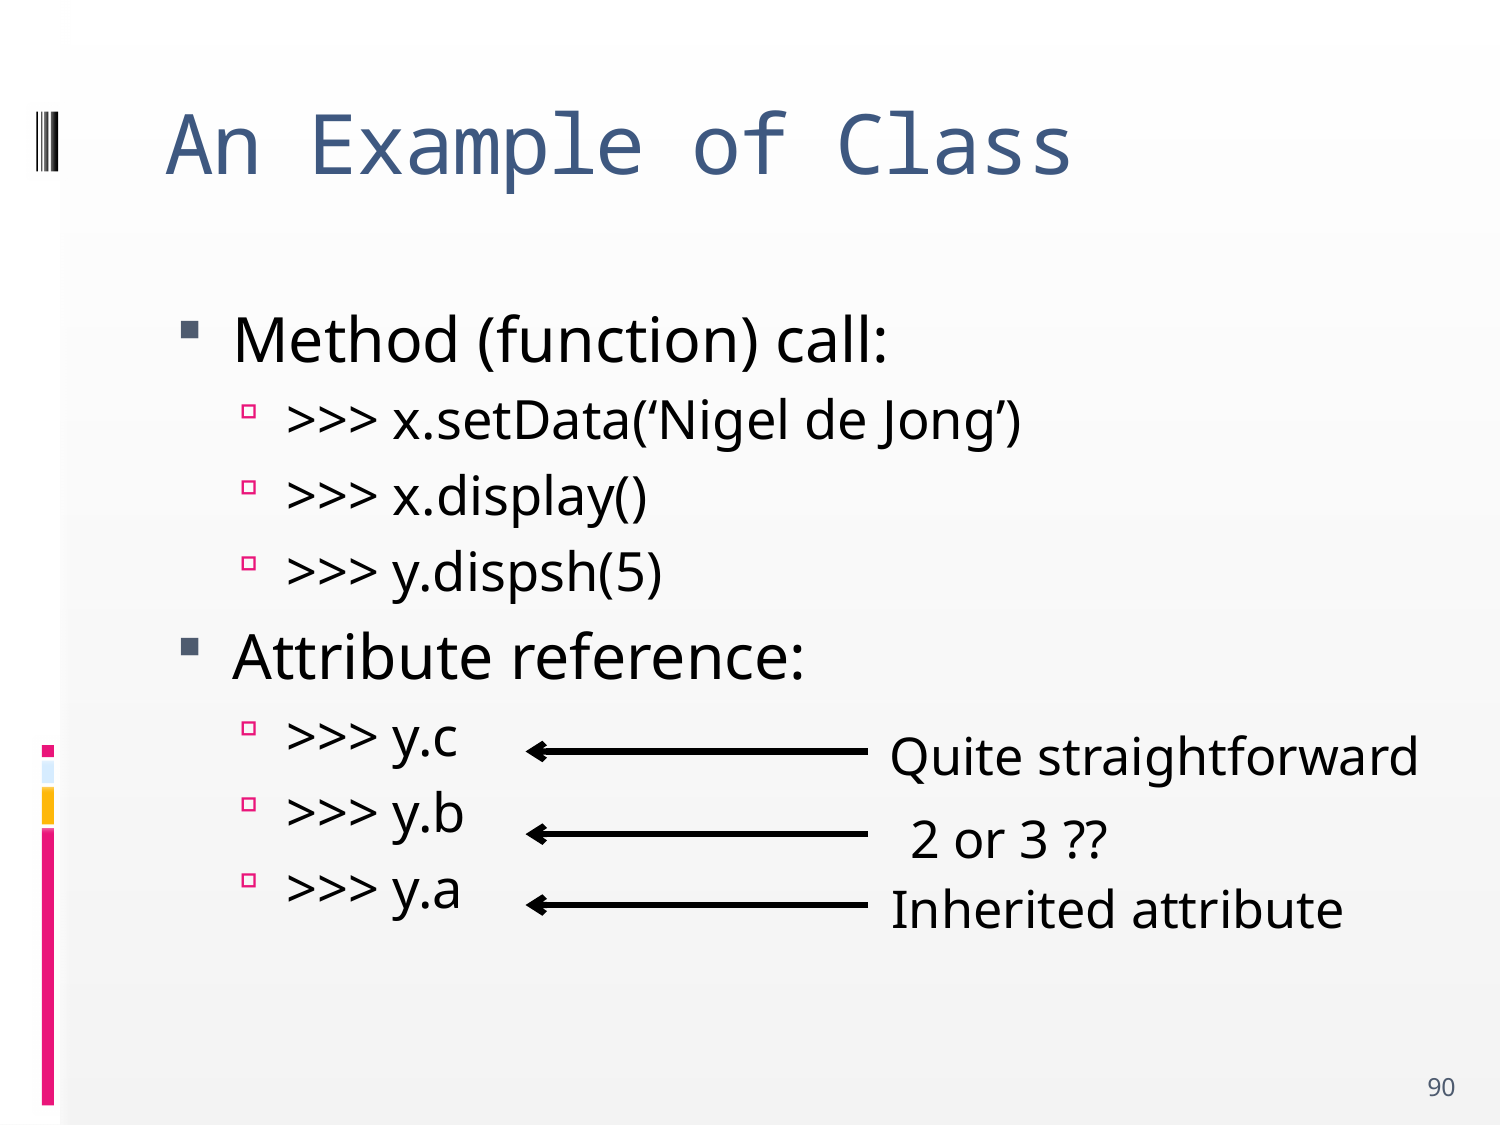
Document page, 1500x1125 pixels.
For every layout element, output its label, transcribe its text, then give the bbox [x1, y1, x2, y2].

title An Example of Class [150, 83, 1425, 234]
list Method (function) call: >>> x.setData(‘Nigel de Jong’) >>> x.display() >>> y.dispsh(5) Attribute reference: >>> y.c >>> y.b >>> y.a [150, 292, 1425, 1043]
text_box 2 or 3 ?? [895, 798, 1123, 869]
text_box Inherited attribute [876, 869, 1360, 947]
slide_number 90 [1412, 1052, 1488, 1113]
text_box Quite straightforward [875, 715, 1436, 794]
